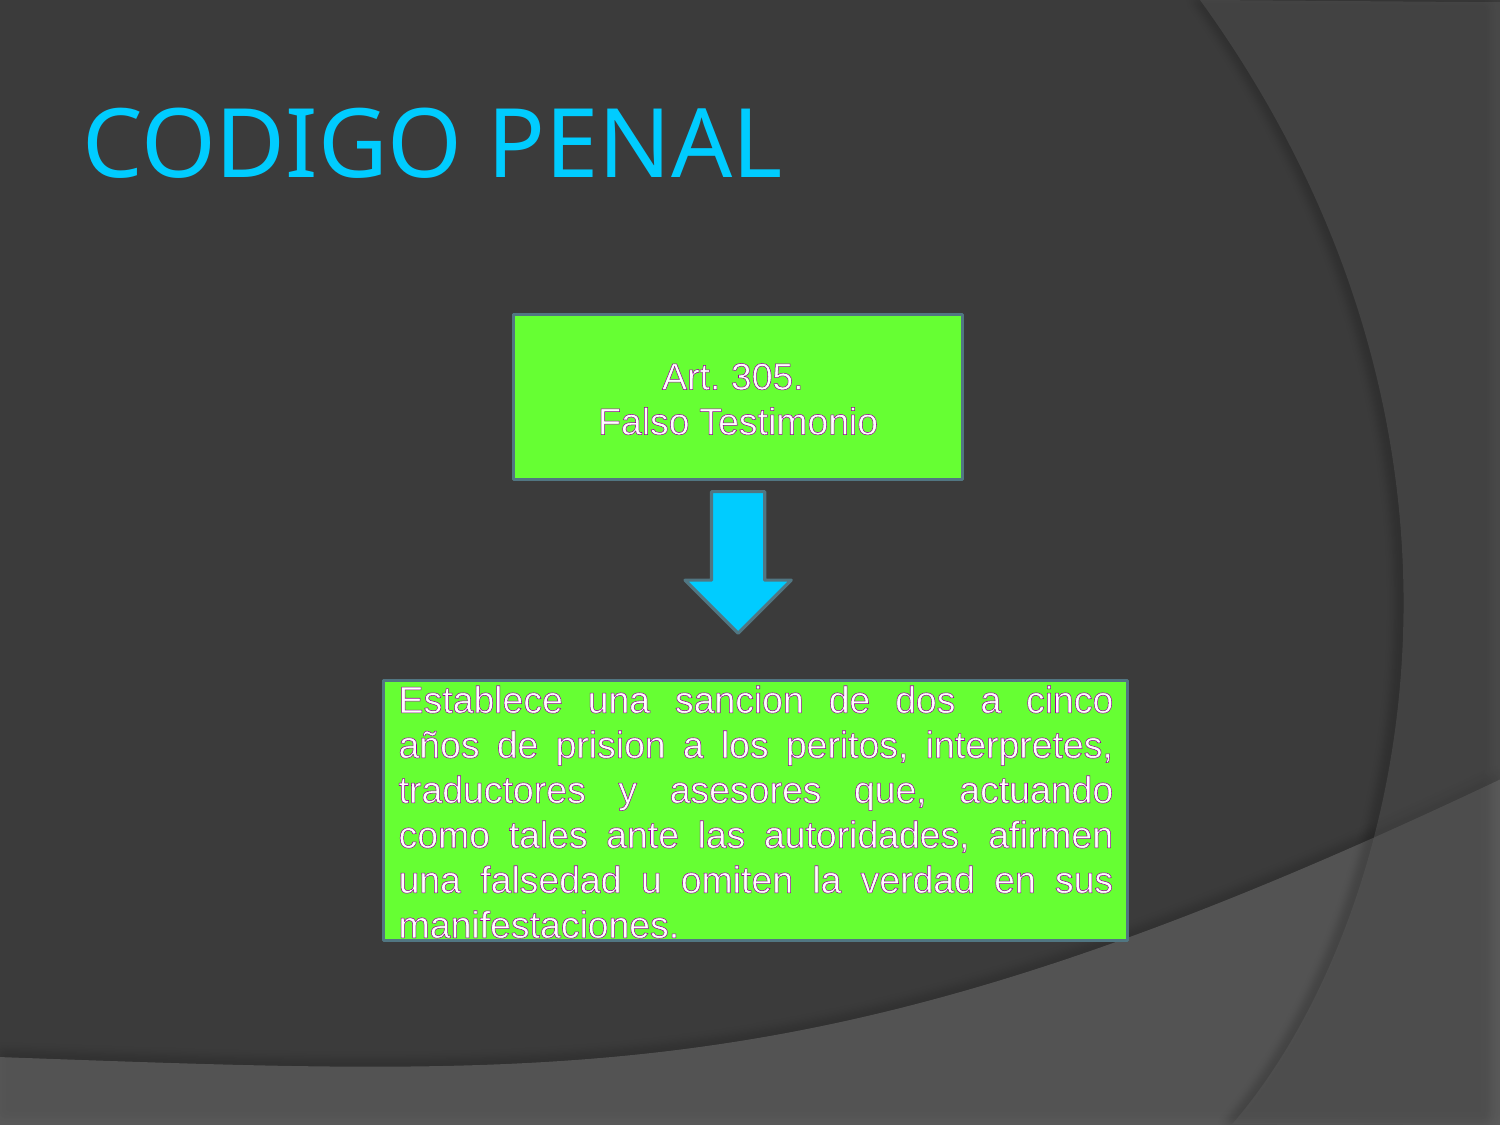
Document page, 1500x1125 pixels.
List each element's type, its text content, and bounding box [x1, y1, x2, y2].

text_box Establece una sancion de dos a cinco años de prision a los peritos, interpretes, traductores y asesores que, actuando como tales ante las autoridades, afirmen una falsedad u omiten la verdad en sus manifestaciones. [382, 679, 1129, 942]
text_box Art. 305. Falso Testimonio [512, 313, 964, 481]
title CODIGO PENAL [75, 45, 1300, 233]
text_box [683, 490, 793, 635]
